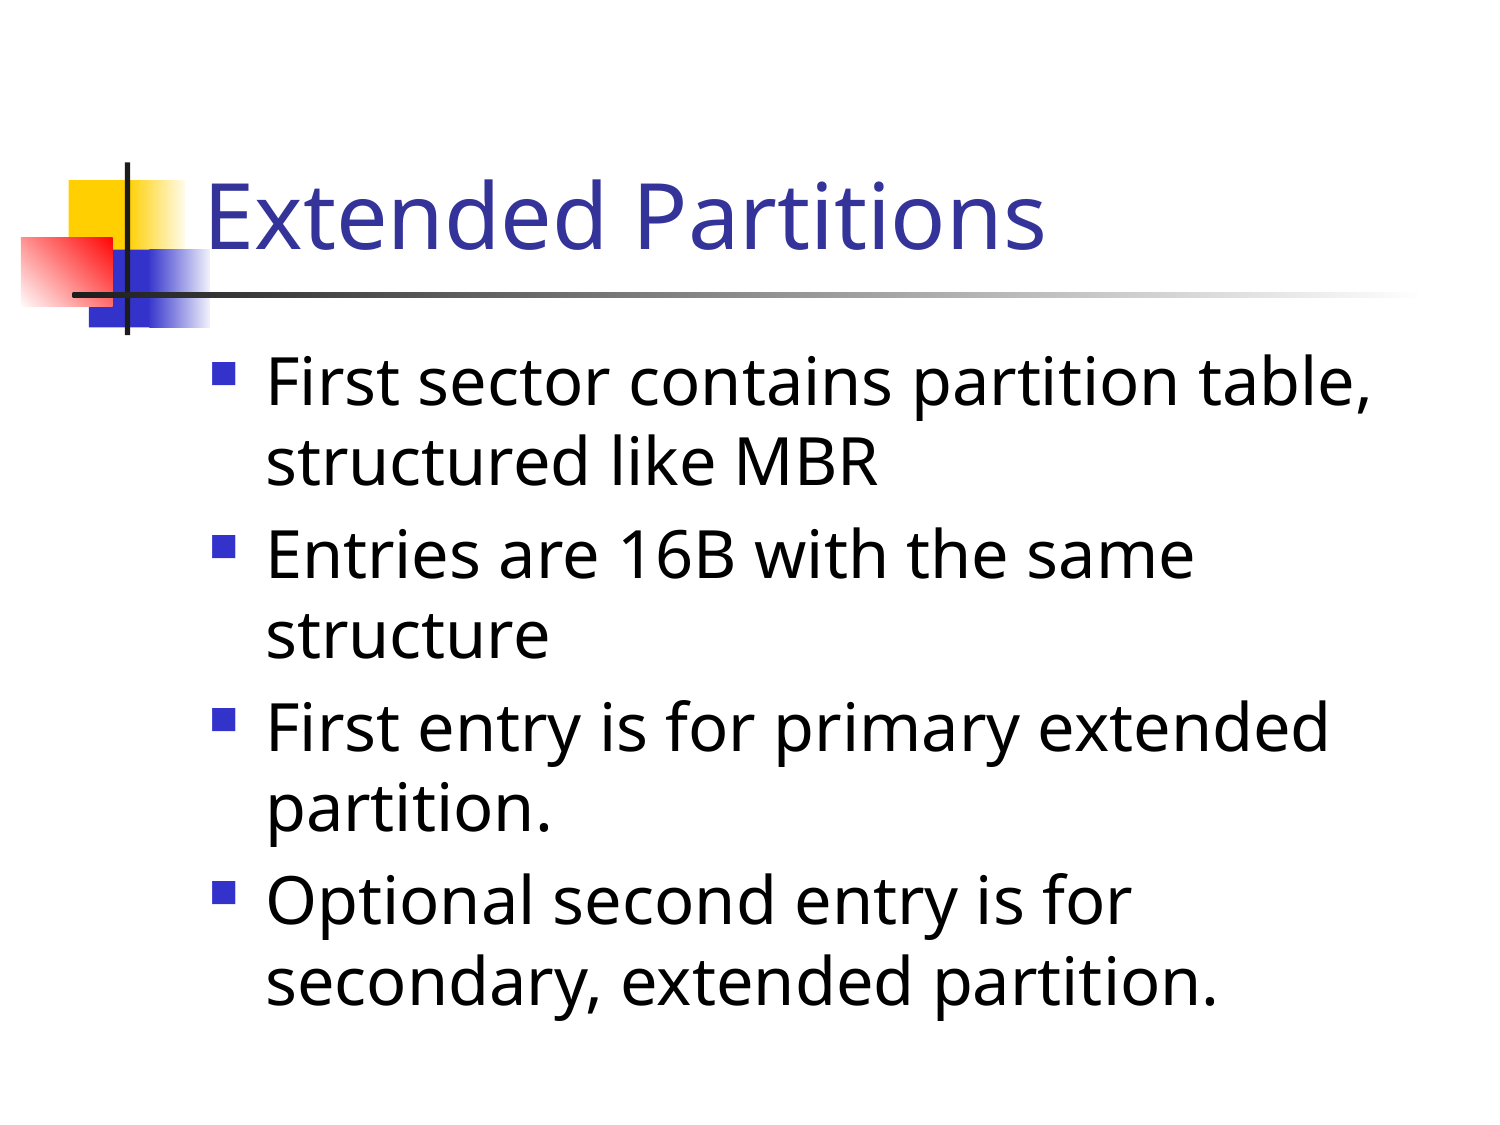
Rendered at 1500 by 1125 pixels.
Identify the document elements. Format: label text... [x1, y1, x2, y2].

list First sector contains partition table, structured like MBR Entries are 16B with the same structure First entry is for primary extended partition. Optional second entry is for secondary, extended partition. [193, 330, 1470, 1007]
title Extended Partitions [188, 34, 1468, 276]
